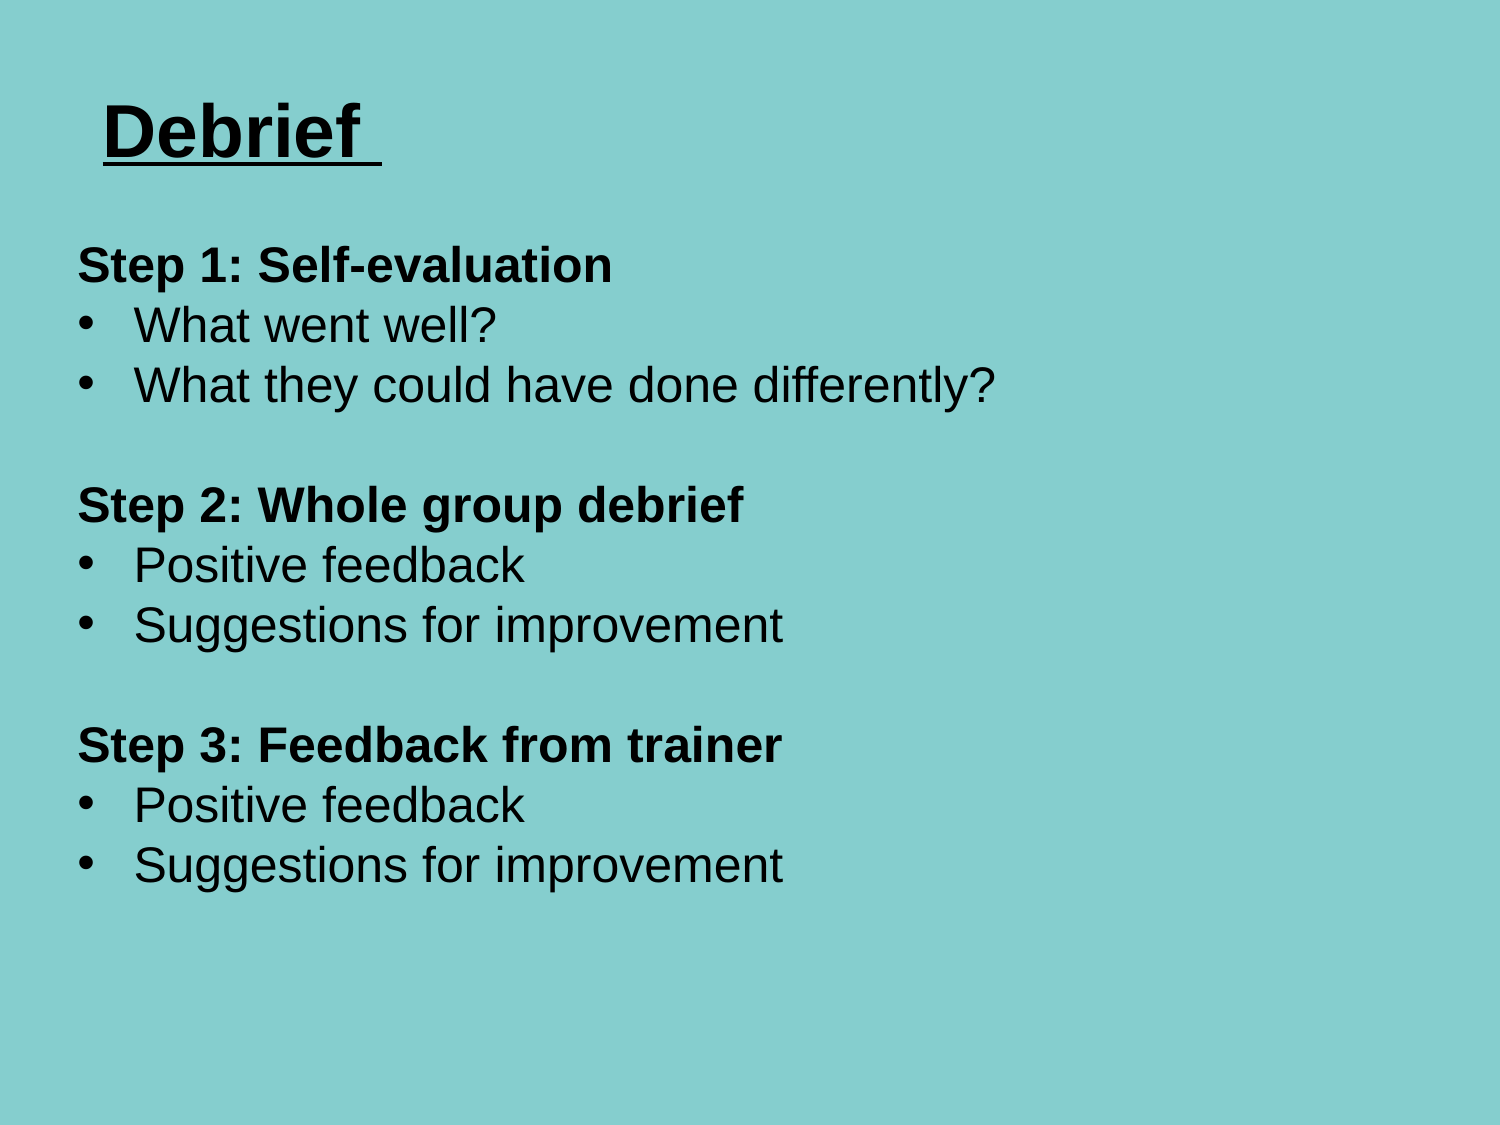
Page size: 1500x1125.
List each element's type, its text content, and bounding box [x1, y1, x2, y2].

text_box Step 1: Self-evaluation What went well? What they could have done differently? Step 2: Whole group debrief Positive feedback Suggestions for improvement Step 3: Feedback from trainer Positive feedback Suggestions for improvement [62, 224, 1424, 960]
title Debrief [87, 75, 1450, 275]
